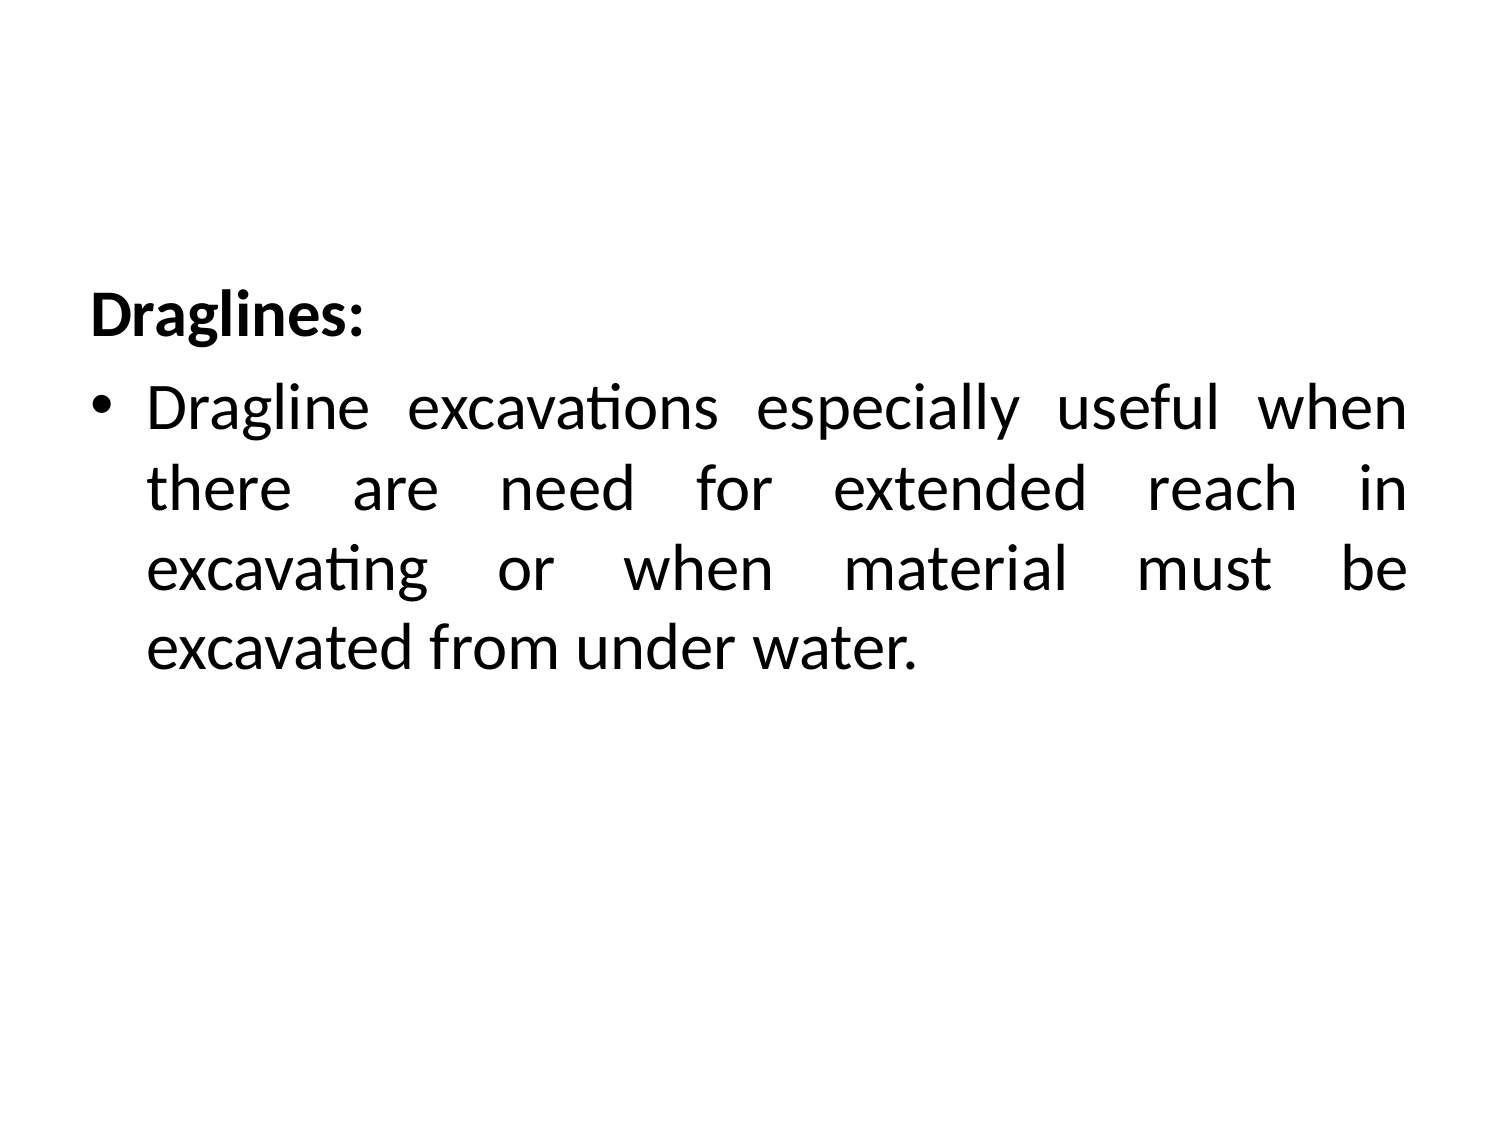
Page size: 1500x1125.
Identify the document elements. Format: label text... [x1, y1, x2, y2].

list Draglines: Dragline excavations especially useful when there are need for extended reach in excavating or when material must be excavated from under water. [75, 262, 1425, 1005]
